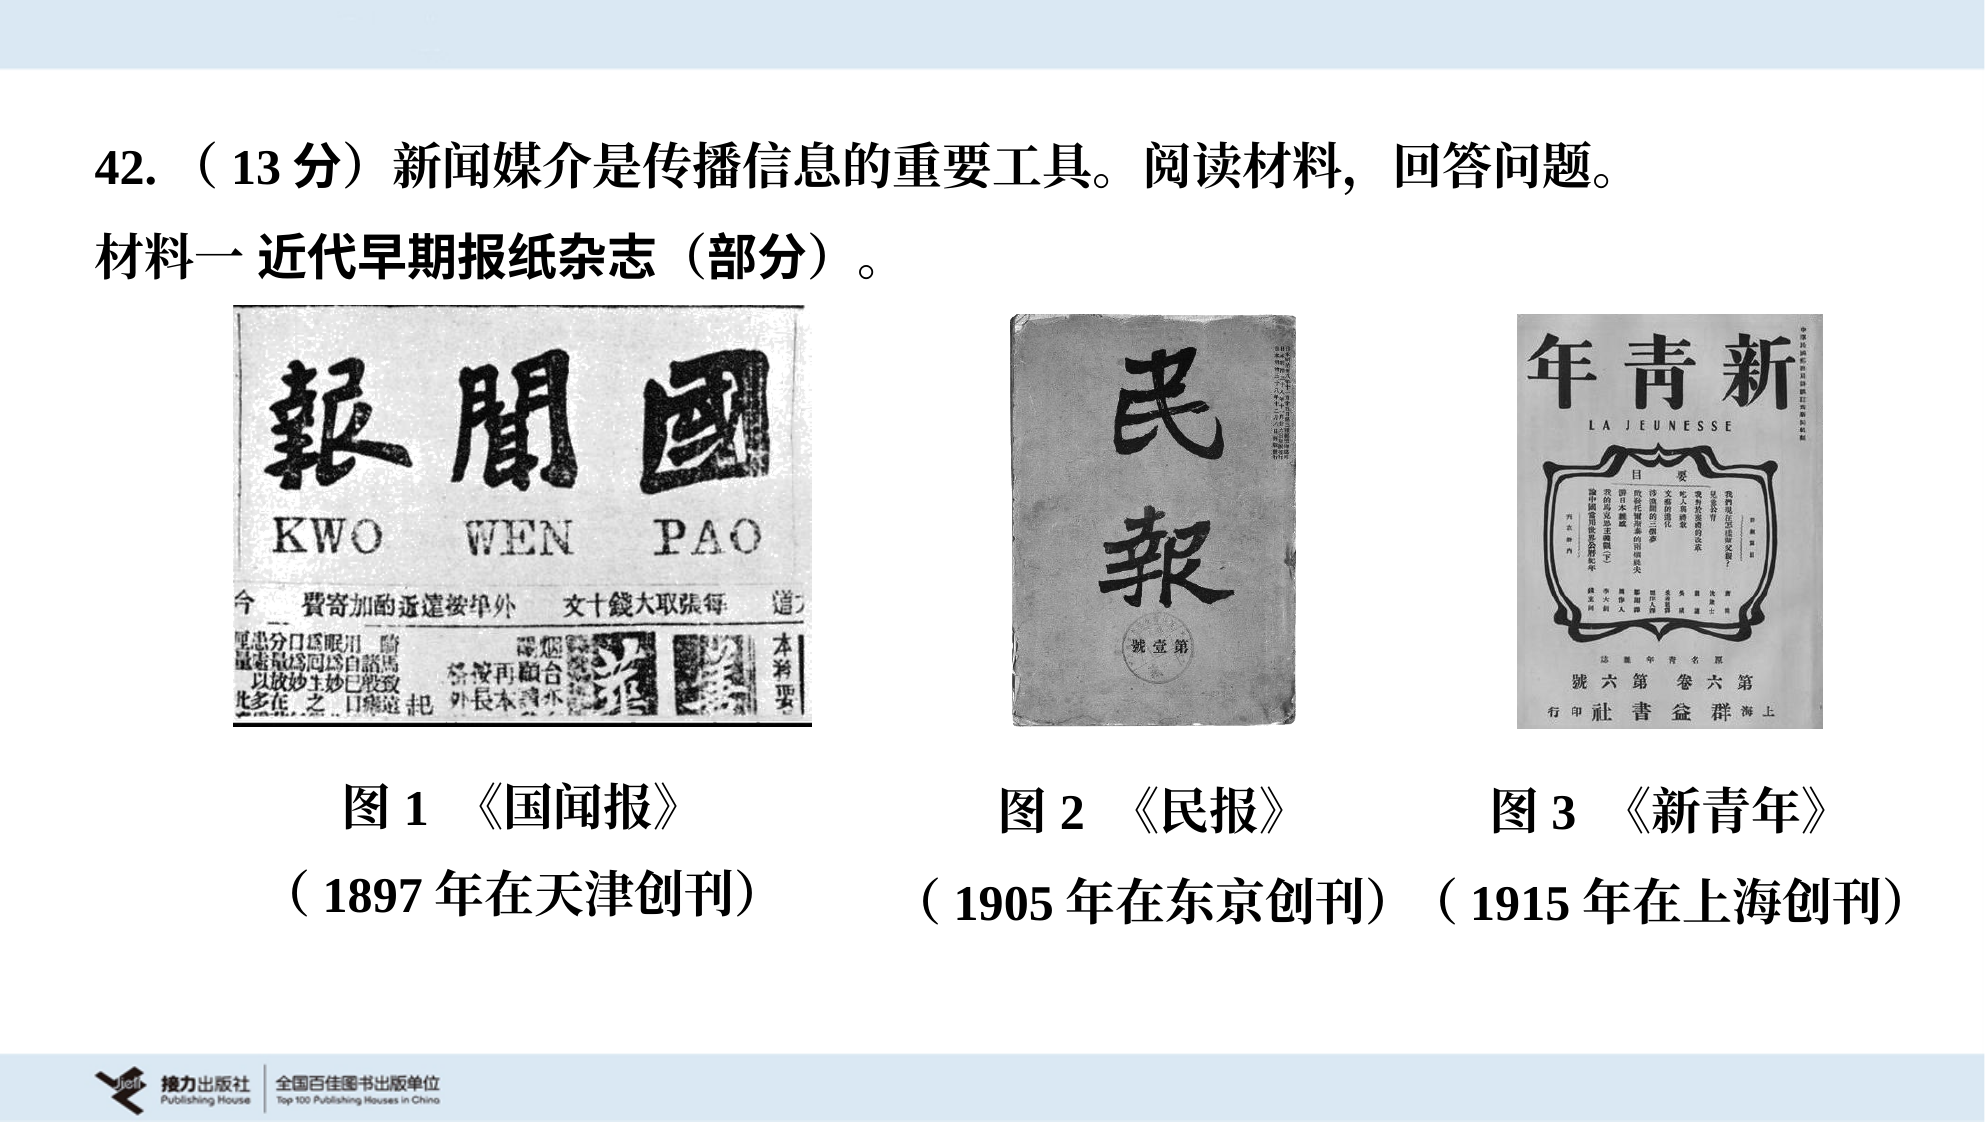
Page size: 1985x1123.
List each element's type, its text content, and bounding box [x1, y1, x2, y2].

text_box 图2 《民报》 （1905年在东京创刊） [936, 747, 1372, 985]
text_box 42.（13分）新闻媒介是传播信息的重要工具。阅读材料，回答问题。 材料一 近代早期报纸杂志（部分）。 [94, 102, 1892, 286]
text_box 图1 《国闻报》 （1897年在天津创刊） [109, 747, 936, 985]
picture [0, 0, 1985, 1122]
text_box 图3 《新青年》 （1915年在上海创刊） [1448, 747, 1892, 985]
